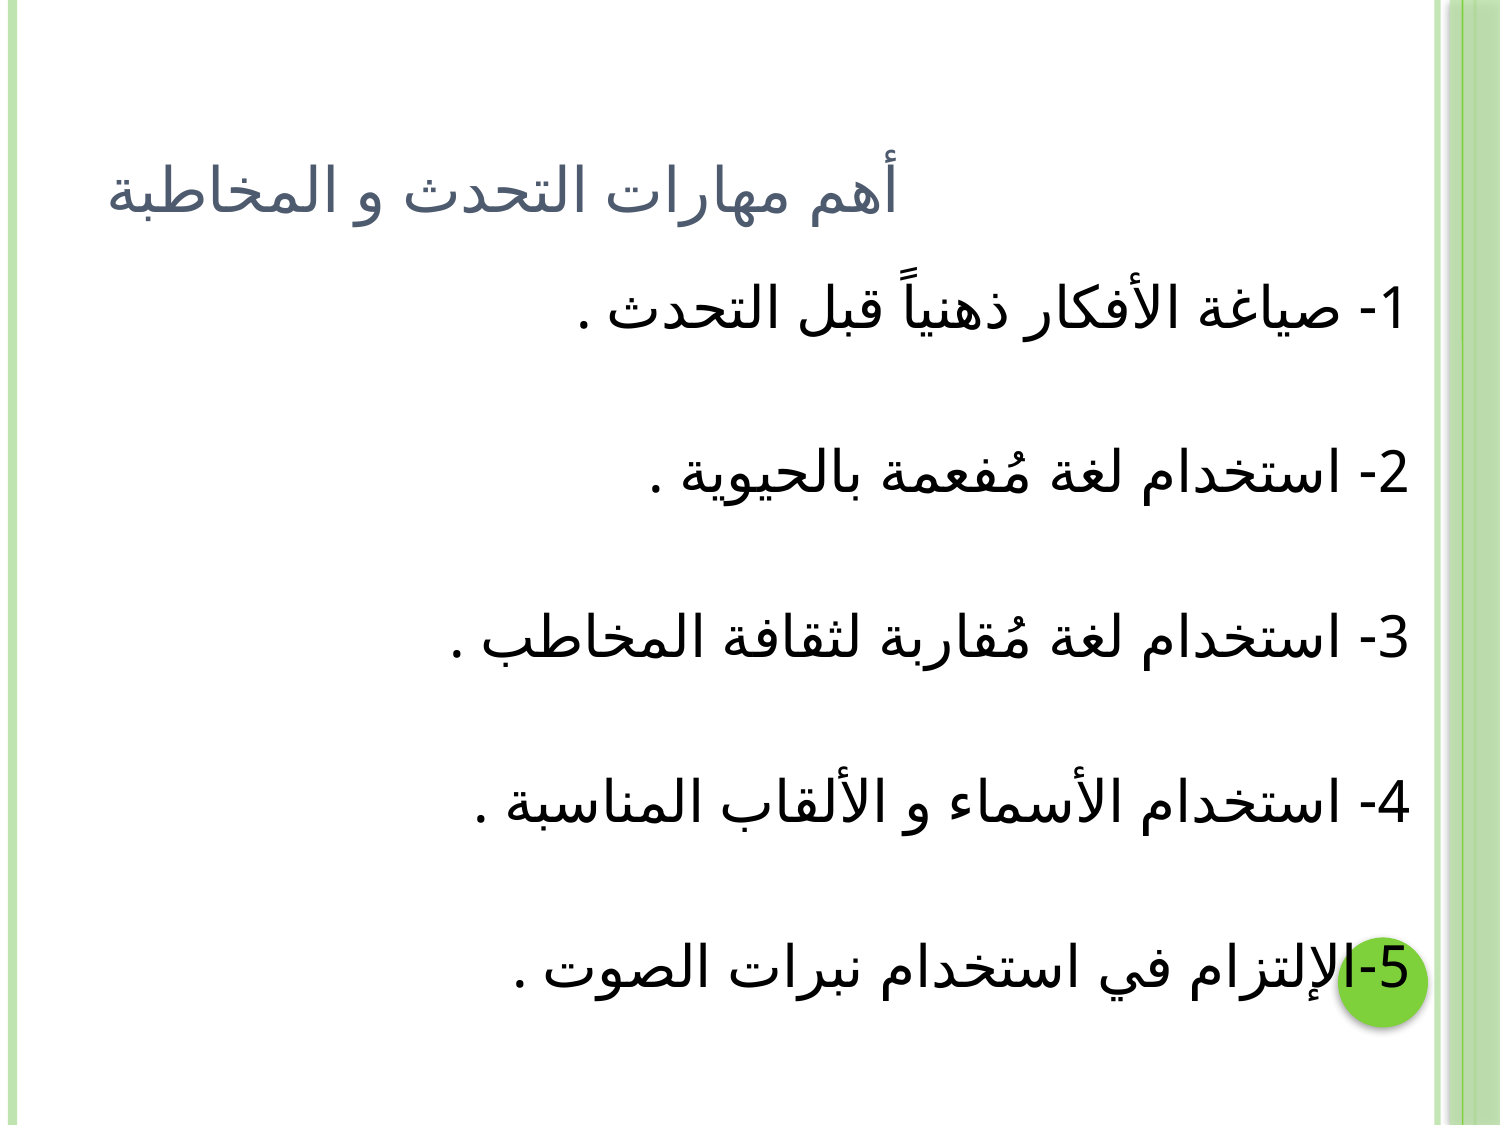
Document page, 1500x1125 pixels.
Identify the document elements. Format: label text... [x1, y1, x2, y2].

list 1- صياغة الأفكار ذهنياً قبل التحدث . 2- استخدام لغة مُفعمة بالحيوية . 3- استخدام لغة مُقاربة لثقافة المخاطب . 4- استخدام الأسماء و الألقاب المناسبة . 5-الإلتزام في استخدام نبرات الصوت . [75, 262, 1425, 1083]
title أهم مهارات التحدث و المخاطبة [75, 45, 1300, 233]
